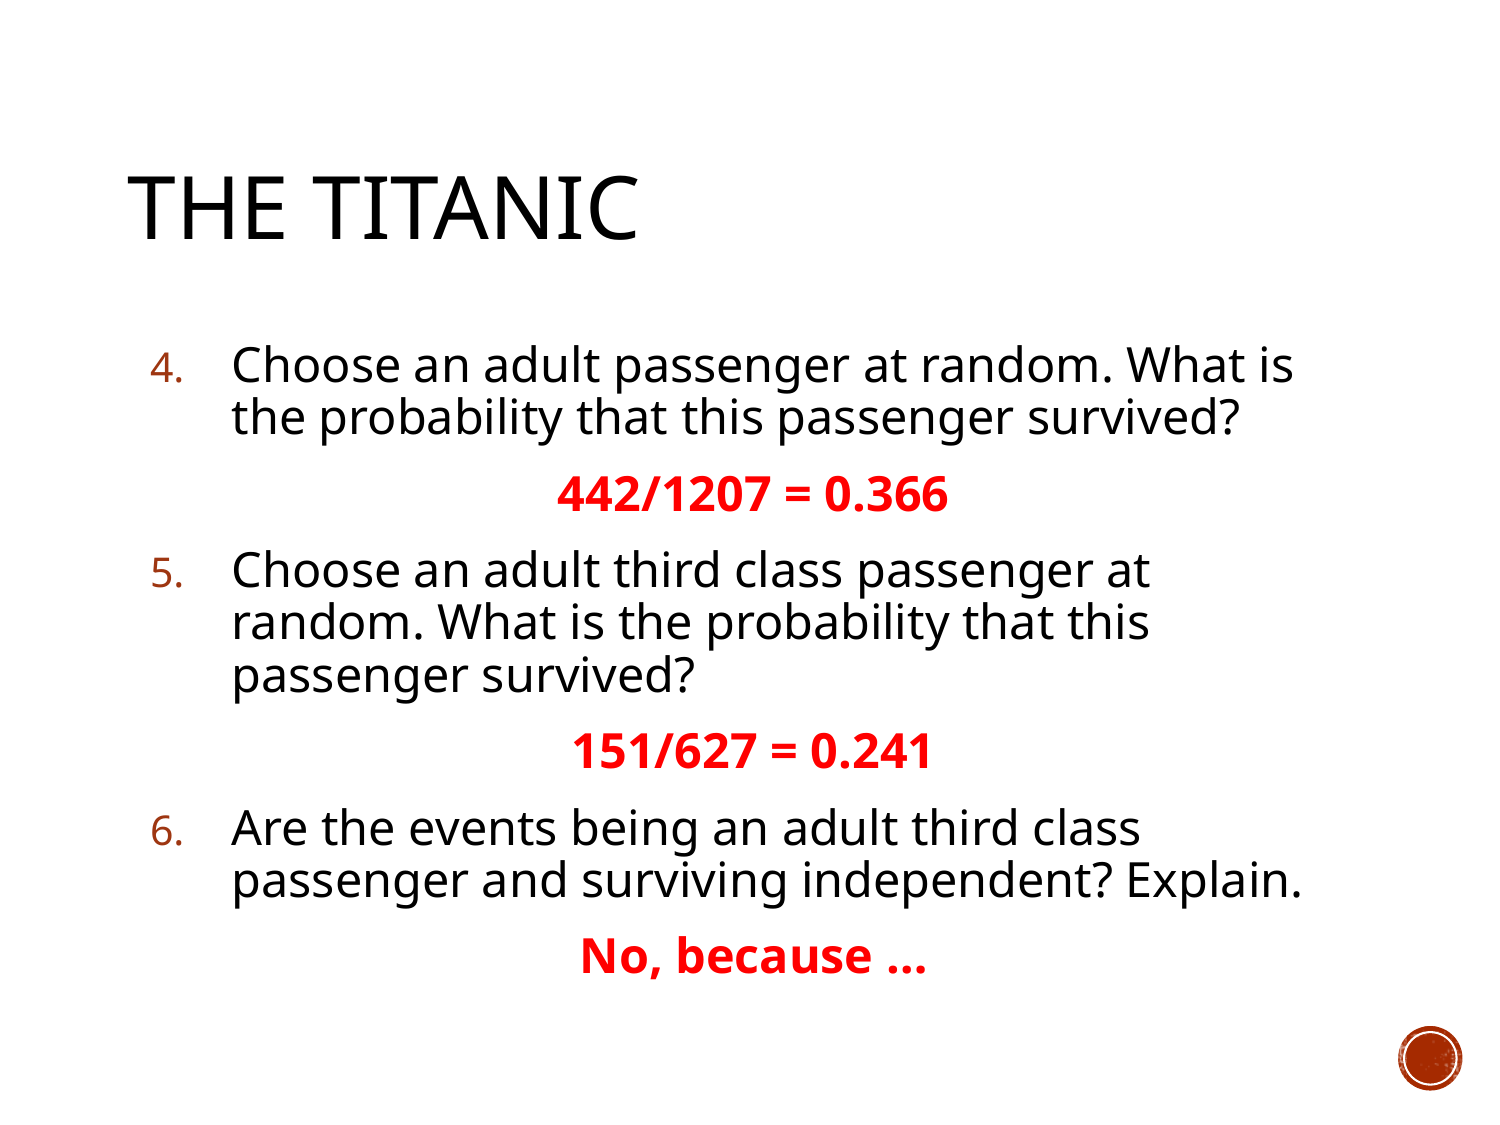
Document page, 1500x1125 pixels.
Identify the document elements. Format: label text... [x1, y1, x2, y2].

title The Titanic [112, 79, 1388, 344]
list Choose an adult passenger at random. What is the probability that this passenger survived? 442/1207 = 0.366 Choose an adult third class passenger at random. What is the probability that this passenger survived? 151/627 = 0.241 Are the events being an adult third class passenger and surviving independent? Explain. No, because … [135, 332, 1373, 993]
